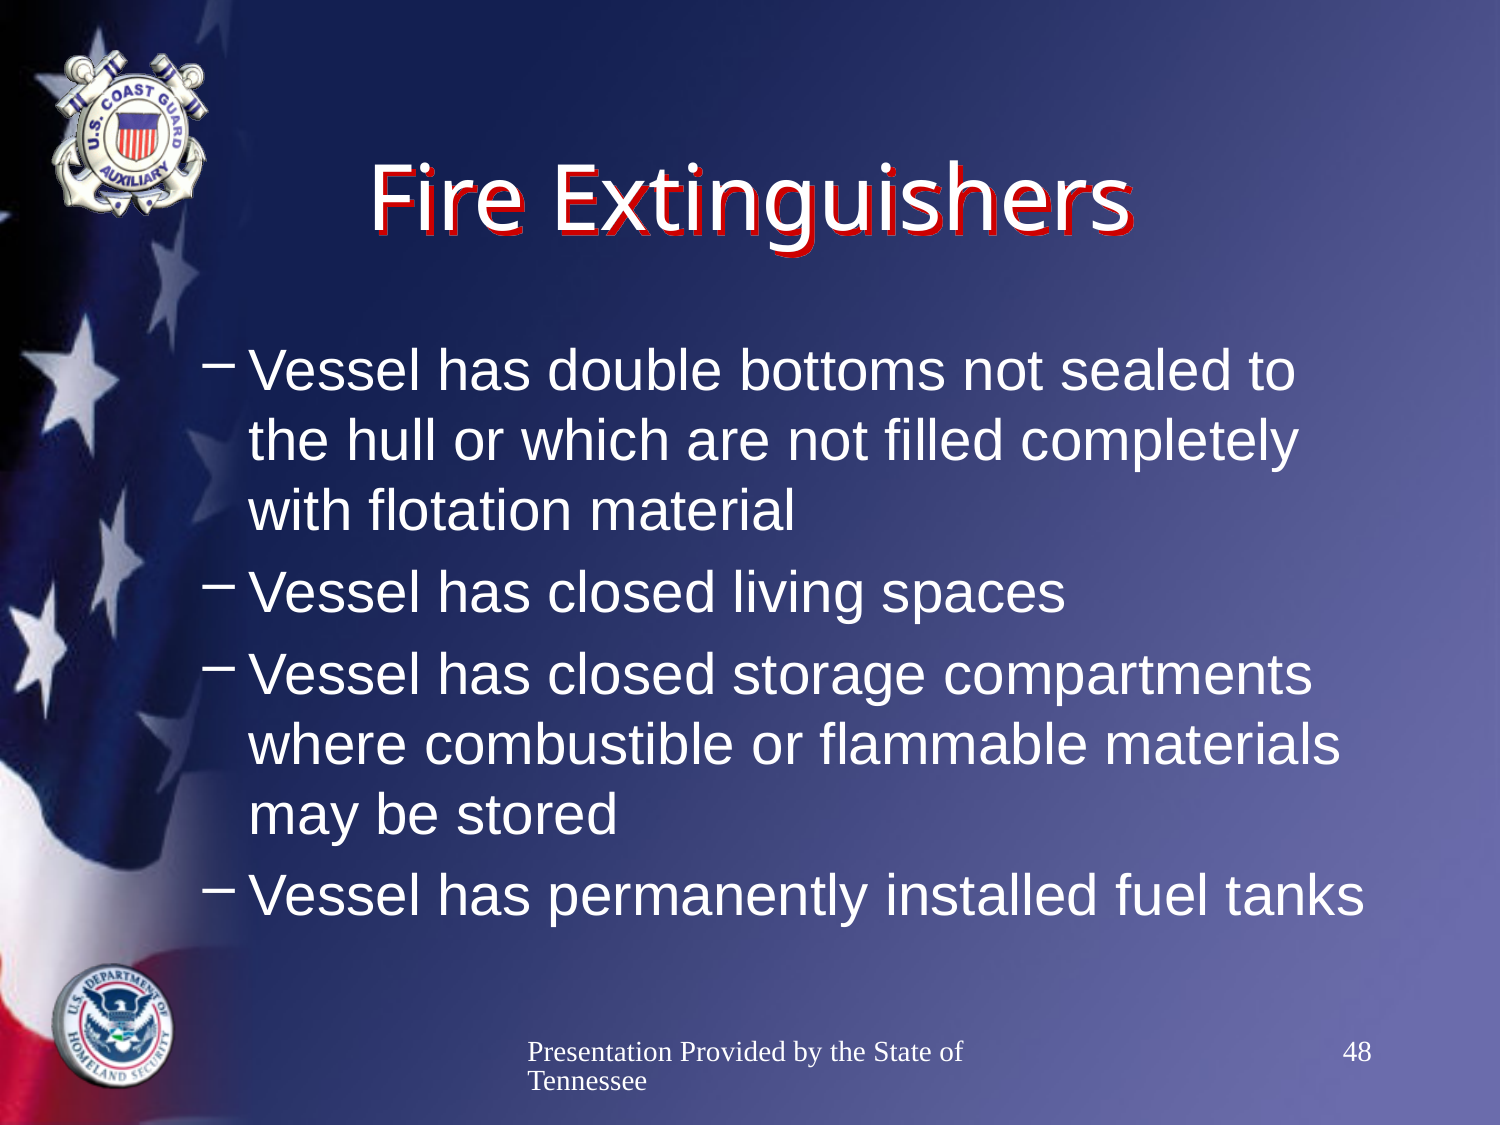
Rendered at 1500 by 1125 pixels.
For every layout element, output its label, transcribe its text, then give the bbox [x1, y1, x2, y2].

title Fire Extinguishers [112, 99, 1388, 288]
list Vessel has double bottoms not sealed to the hull or which are not filled completely with flotation material Vessel has closed living spaces Vessel has closed storage compartments where combustible or flammable materials may be stored Vessel has permanently installed fuel tanks [112, 324, 1388, 1000]
slide_number 48 [1074, 1025, 1388, 1100]
picture [0, 0, 1500, 1125]
footer Presentation Provided by the State of Tennessee [512, 1025, 988, 1100]
